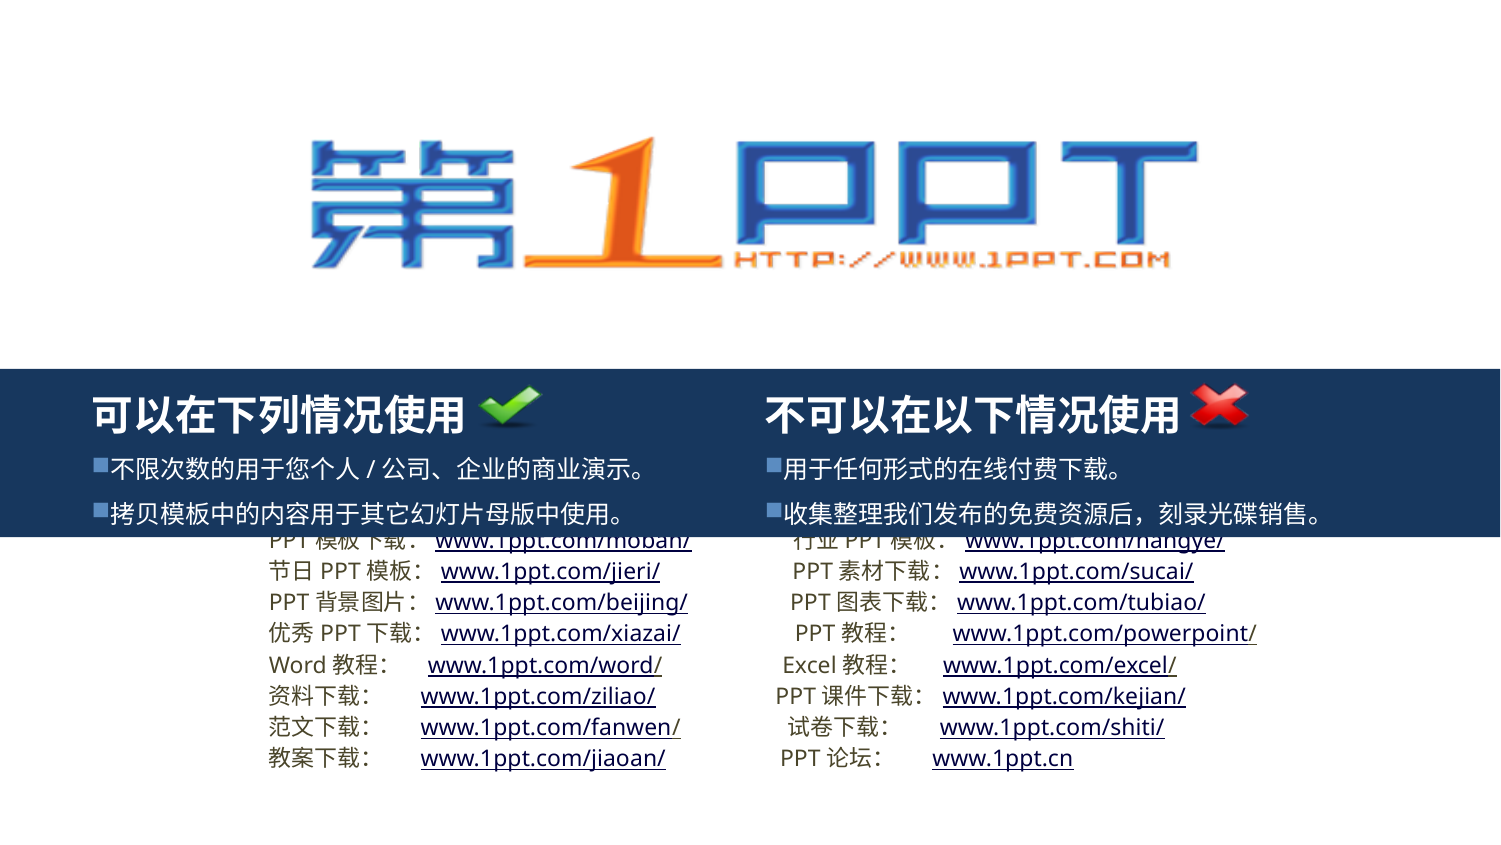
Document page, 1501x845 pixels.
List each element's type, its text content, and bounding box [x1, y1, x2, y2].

picture [478, 380, 544, 430]
text_box [0, 368, 477, 538]
text_box [1252, 368, 1501, 538]
text_box 不可以在以下情况使用 用于任何形式的在线付费下载。 收集整理我们发布的免费资源后，刻录光碟销售。 [750, 381, 1424, 572]
text_box PPT模板下载：www.1ppt.com/moban/ 行业PPT模板：www.1ppt.com/hangye/ 节日PPT模板：www.1ppt.com/jieri/ PPT素材下载：www.1ppt.com/sucai/ PPT背景图片：www.1ppt.com/beijing/ PPT图表下载：www.1ppt.com/tubiao/ 优秀PPT下载：www.1ppt.com/xiazai/ PPT教程： www.1ppt.com/powerpoint/ Word教程： www.1ppt.com/word/ Excel教程： www.1ppt.com/excel/ 资料下载： www.1ppt.com/ziliao/ PPT课件下载：www.1ppt.com/kejian/ 范文下载： www.1ppt.com/fanwen/ 试卷下载： www.1ppt.com/shiti/ 教案下载： www.1ppt.com/jiaoan/ PPT论坛： www.1ppt.cn [252, 572, 1315, 756]
text_box 可以在下列情况使用 不限次数的用于您个人/公司、企业的商业演示。 拷贝模板中的内容用于其它幻灯片母版中使用。 [76, 381, 751, 581]
picture [134, 38, 1401, 370]
picture [1186, 380, 1252, 430]
